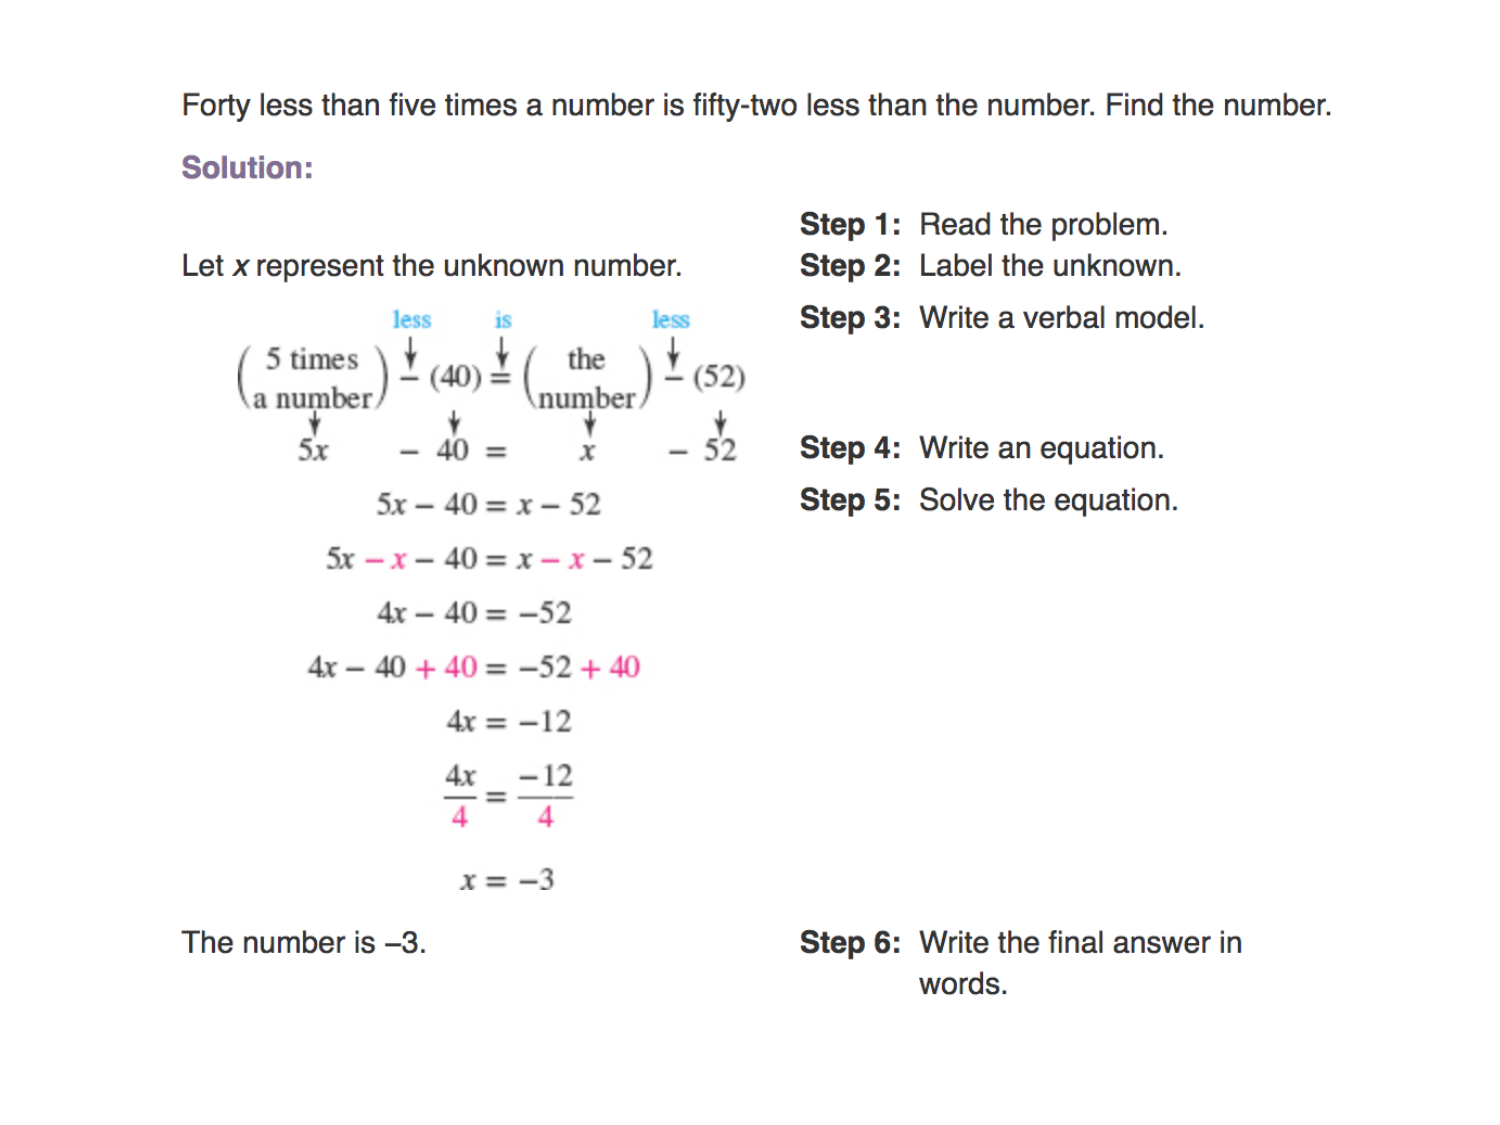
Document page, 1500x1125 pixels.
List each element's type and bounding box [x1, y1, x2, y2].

list [0, 85, 1500, 1006]
